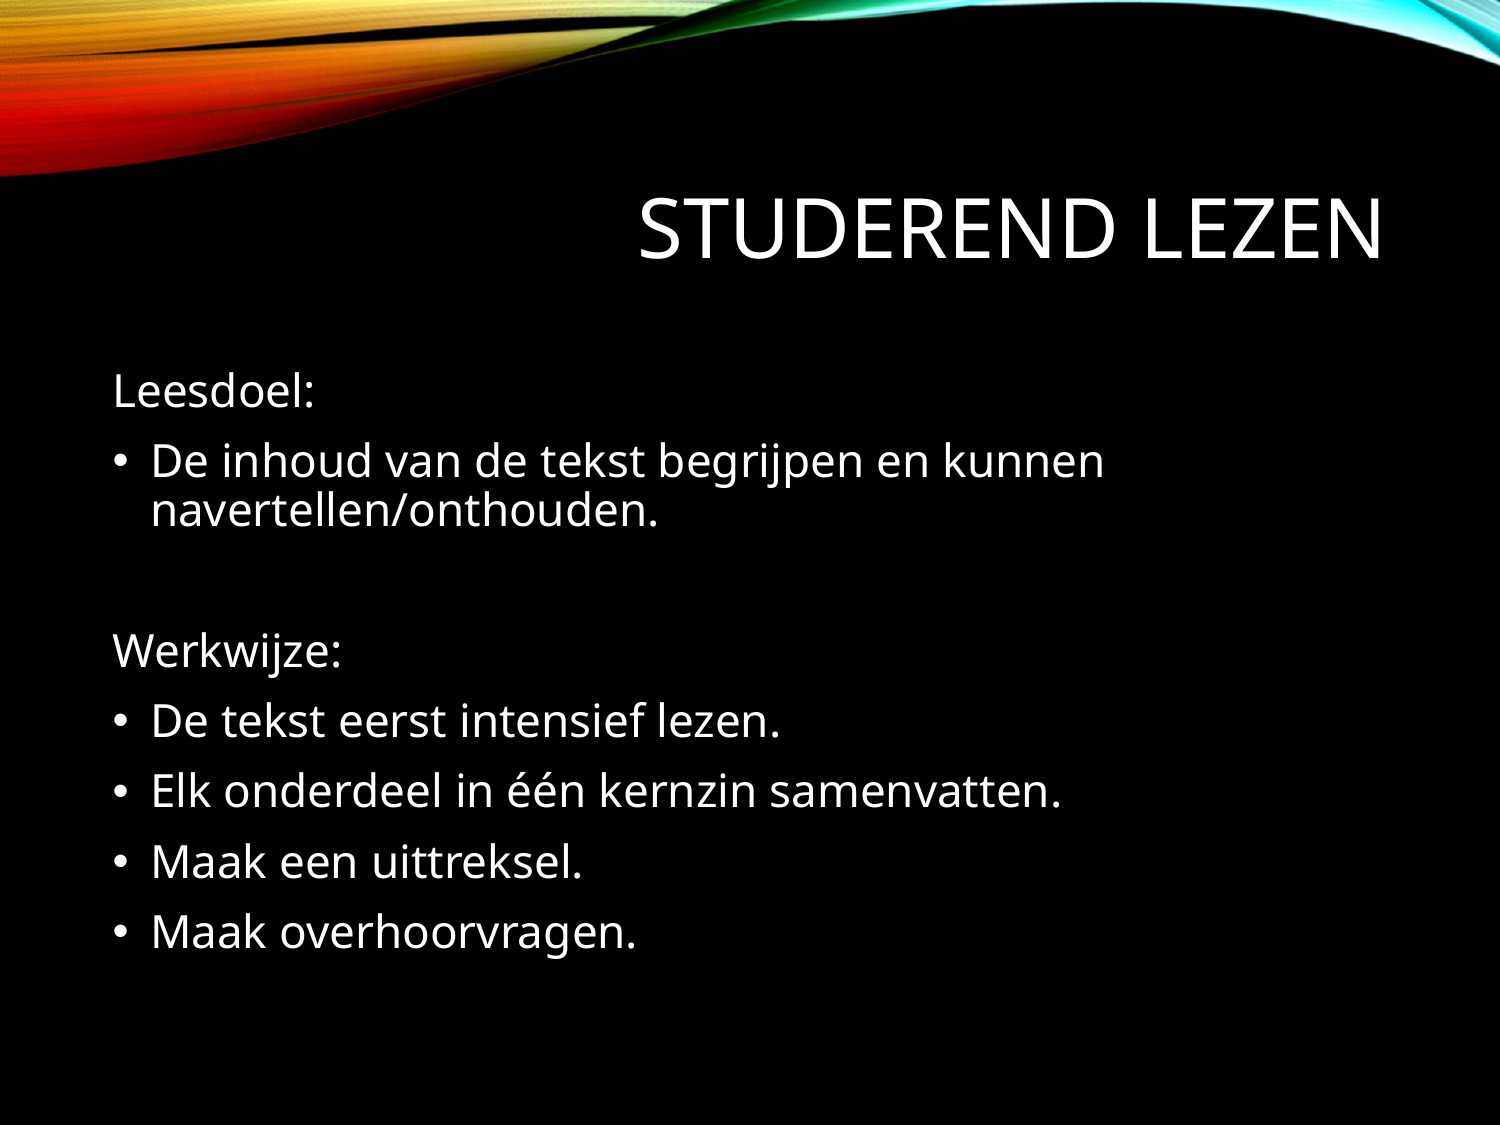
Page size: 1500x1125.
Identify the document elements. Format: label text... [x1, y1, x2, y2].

picture [0, 0, 1500, 178]
list Leesdoel: De inhoud van de tekst begrijpen en kunnen navertellen/onthouden. Werkwijze: De tekst eerst intensief lezen. Elk onderdeel in één kernzin samenvatten. Maak een uittreksel. Maak overhoorvragen. [97, 360, 1403, 1028]
title Studerend lezen [356, 125, 1403, 338]
